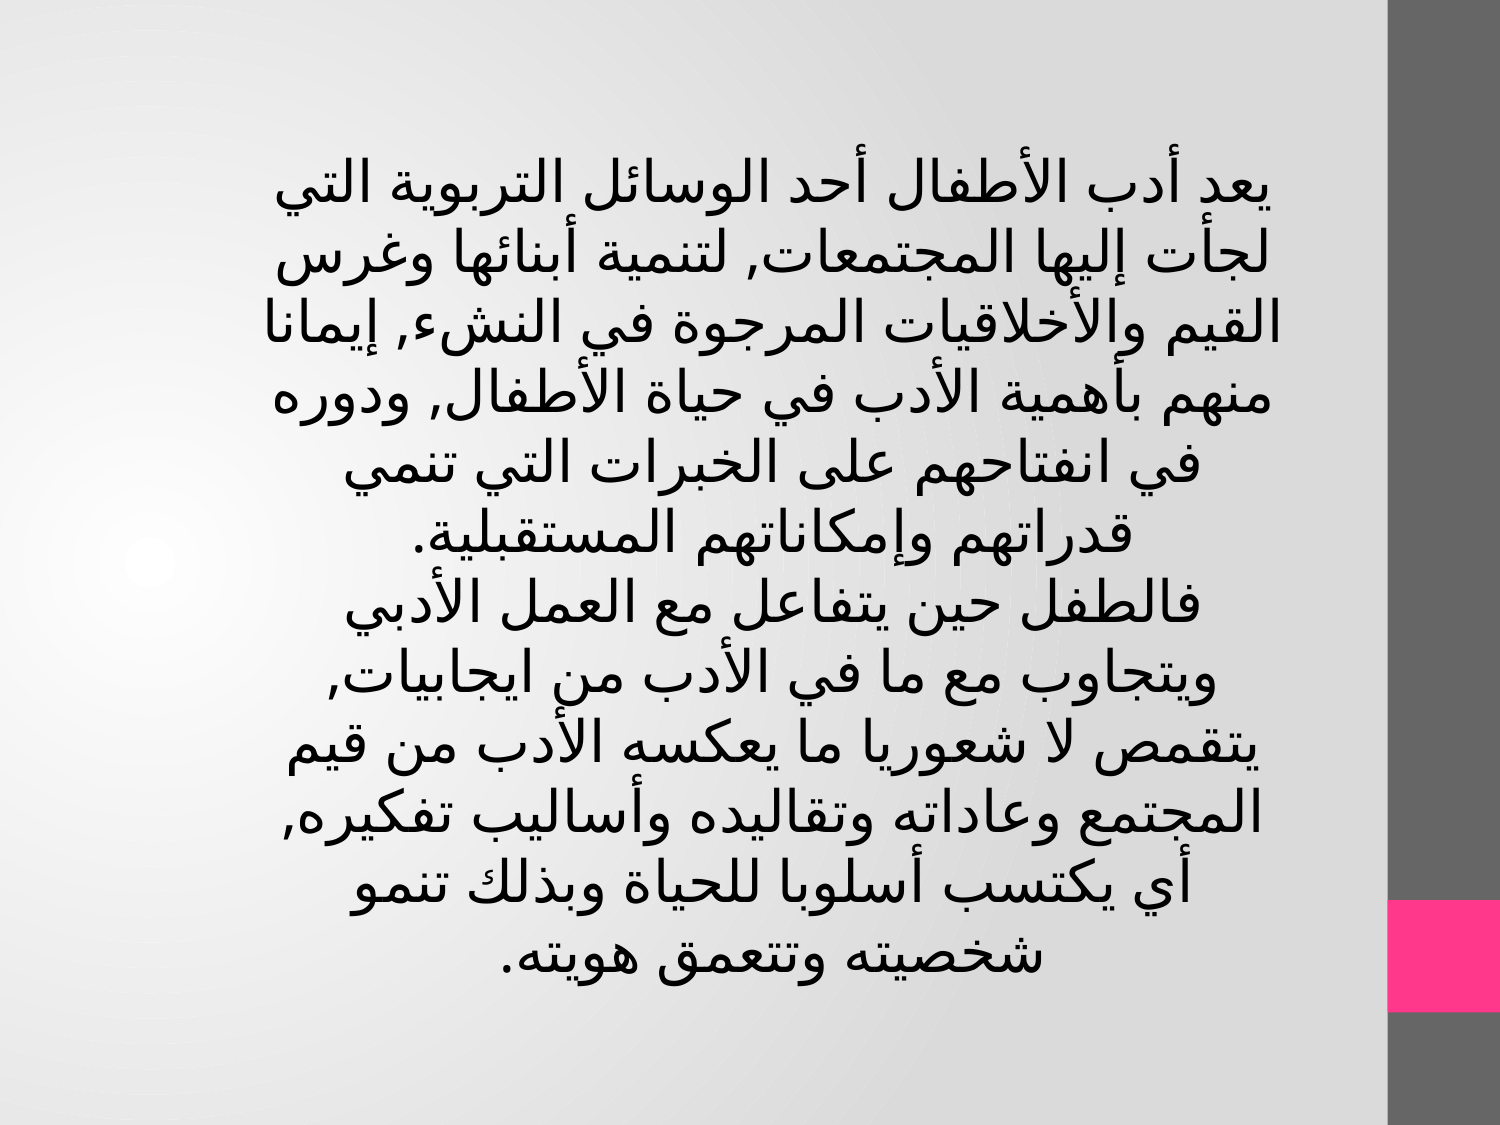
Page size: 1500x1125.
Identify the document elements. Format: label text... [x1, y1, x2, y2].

text_box يعد أدب الأطفال أحد الوسائل التربوية التي لجأت إليها المجتمعات, لتنمية أبنائها وغرس القيم والأخلاقيات المرجوة في النشء, إيمانا منهم بأهمية الأدب في حياة الأطفال, ودوره في انفتاحهم على الخبرات التي تنمي قدراتهم وإمكاناتهم المستقبلية. فالطفل حين يتفاعل مع العمل الأدبي ويتجاوب مع ما في الأدب من ايجابيات, يتقمص لا شعوريا ما يعكسه الأدب من قيم المجتمع وعاداته وتقاليده وأساليب تفكيره, أي يكتسب أسلوبا للحياة وبذلك تنمو شخصيته وتتعمق هويته. [230, 137, 1317, 992]
